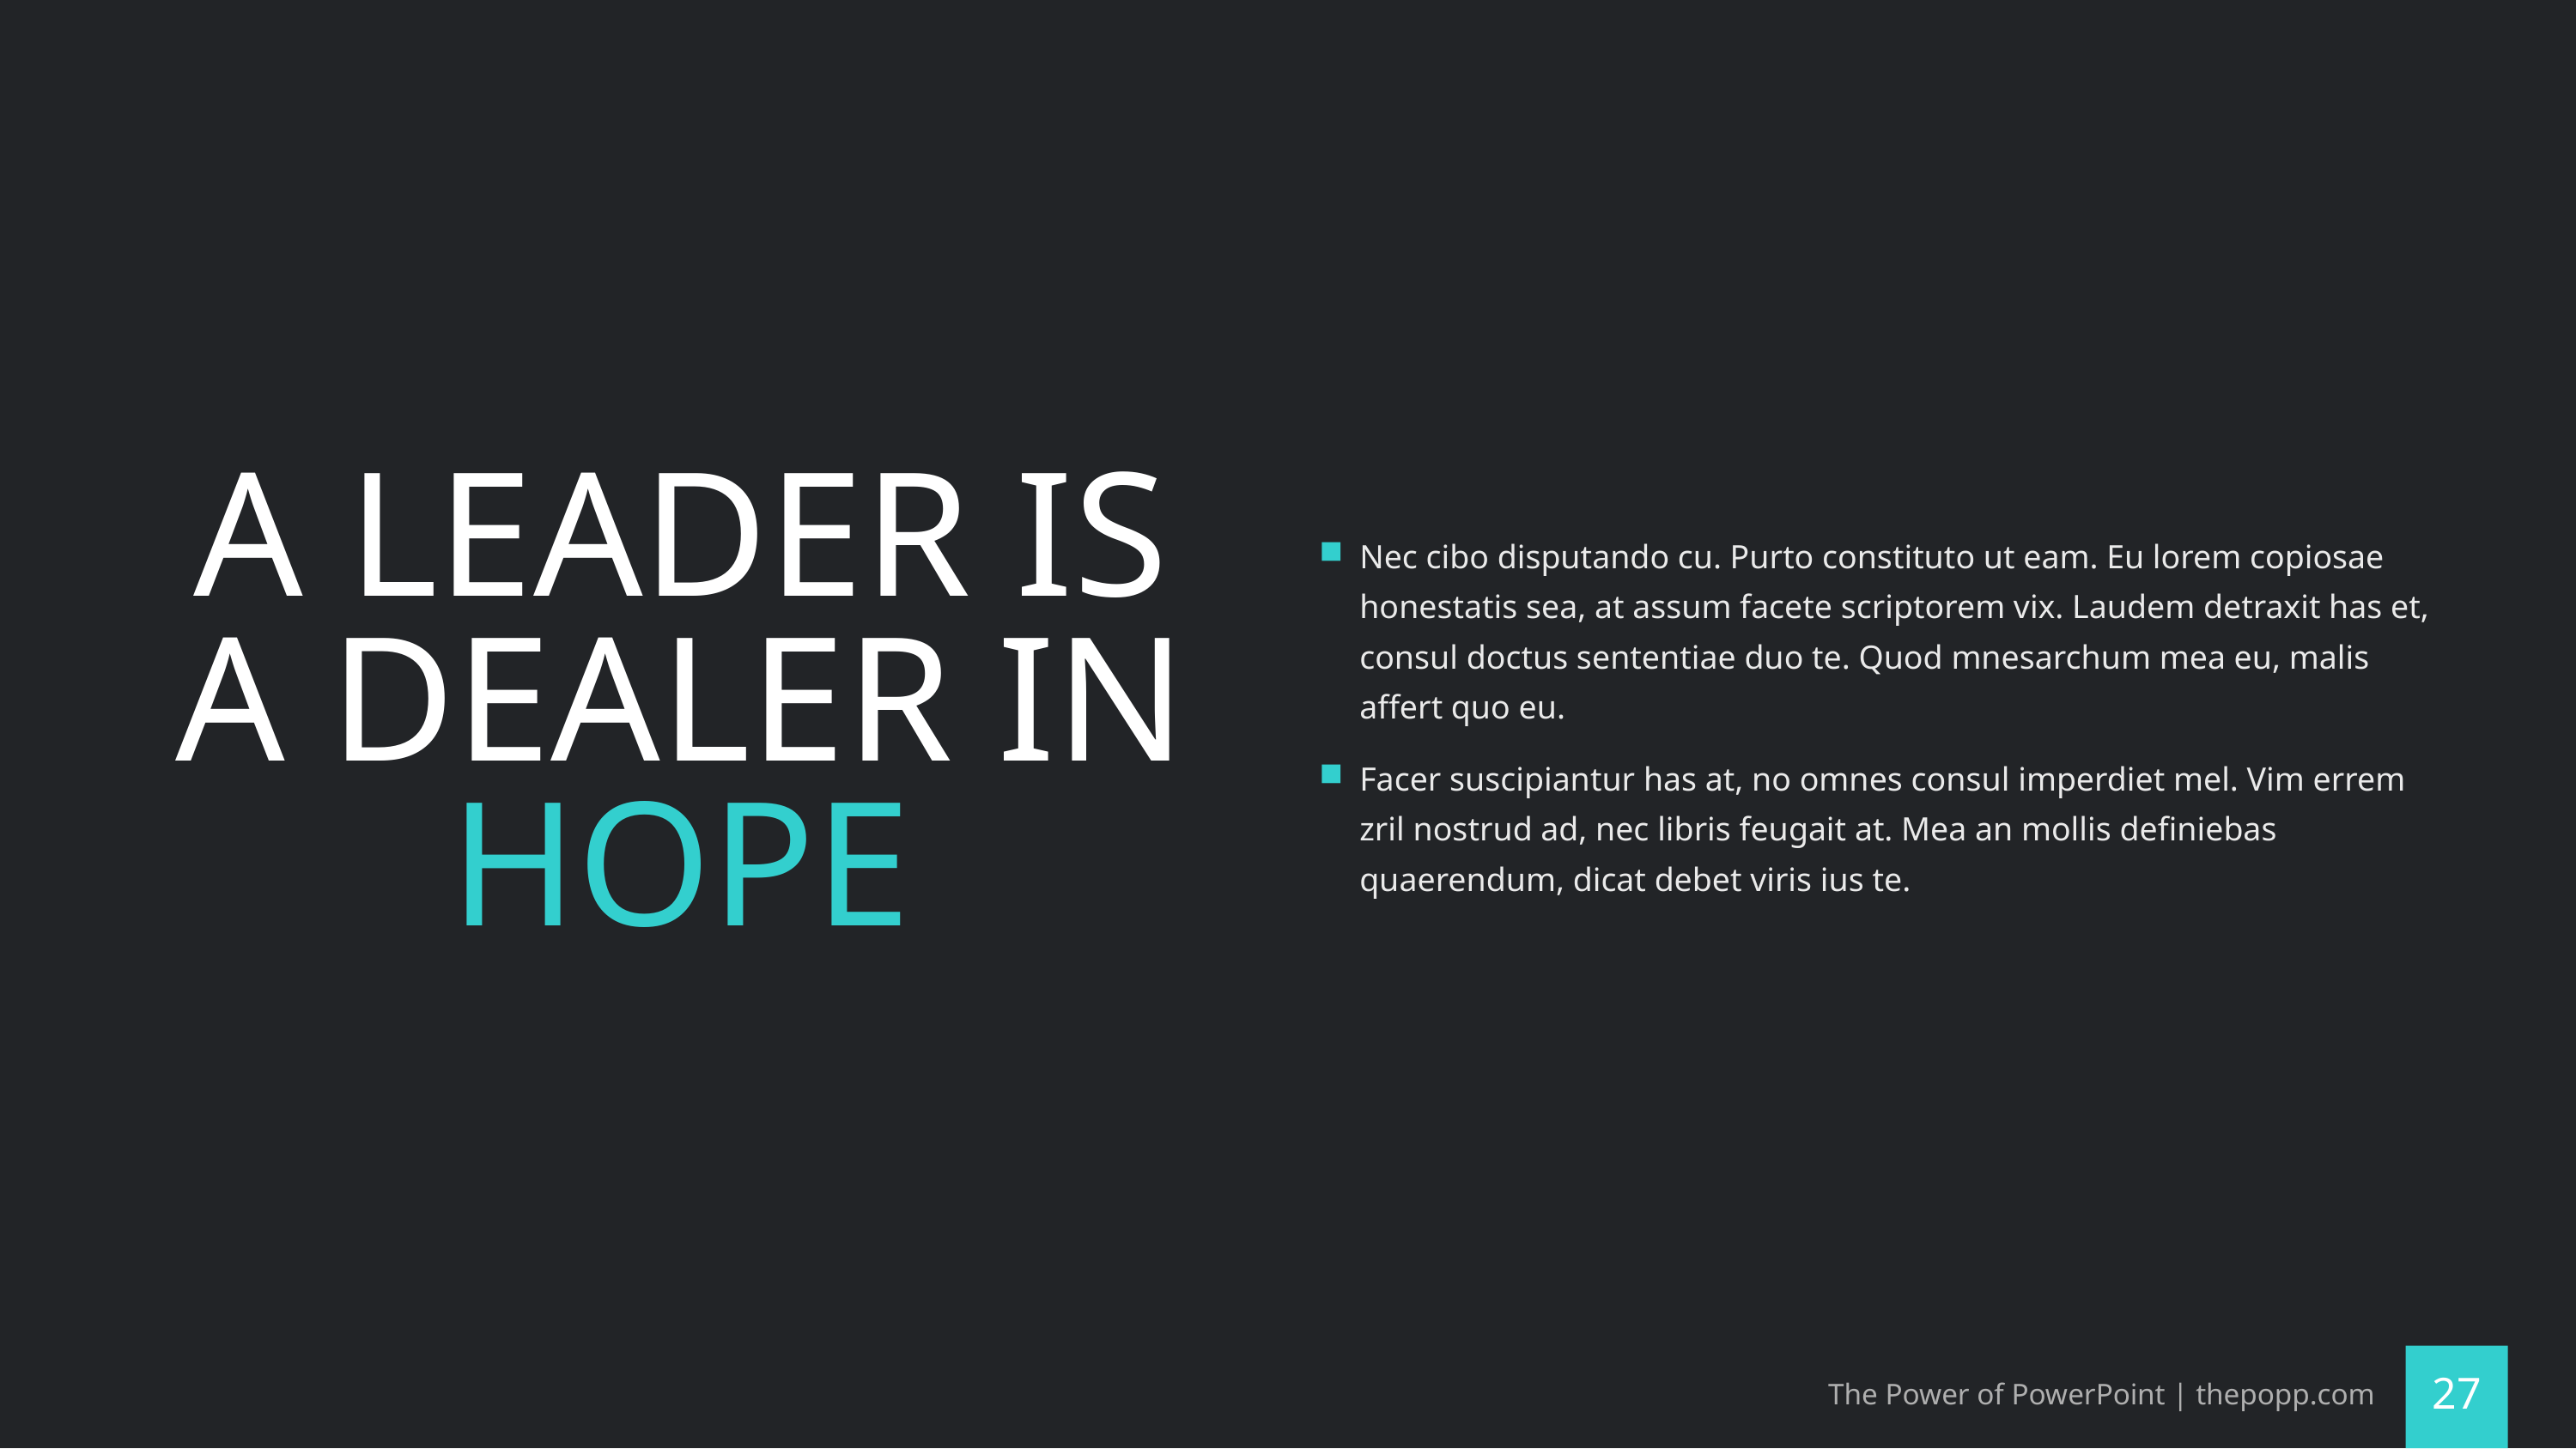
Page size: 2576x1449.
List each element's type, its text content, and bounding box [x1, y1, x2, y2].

title A LEADER IS A DEALER IN HOPE [112, 130, 1249, 1292]
slide_number 27 [2404, 1356, 2509, 1434]
footer The Power of PowerPoint | thepopp.com [1519, 1356, 2389, 1434]
list Nec cibo disputando cu. Purto constituto ut eam. Eu lorem copiosae honestatis sea, at assum facete scriptorem vix. Laudem detraxit has et, consul doctus sententiae duo te. Quod mnesarchum mea eu, malis affert quo eu. Facer suscipiantur has at, no omnes consul imperdiet mel. Vim errem zril nostrud ad, nec libris feugait at. Mea an mollis definiebas quaerendum, dicat debet viris ius te. [1306, 130, 2472, 1292]
